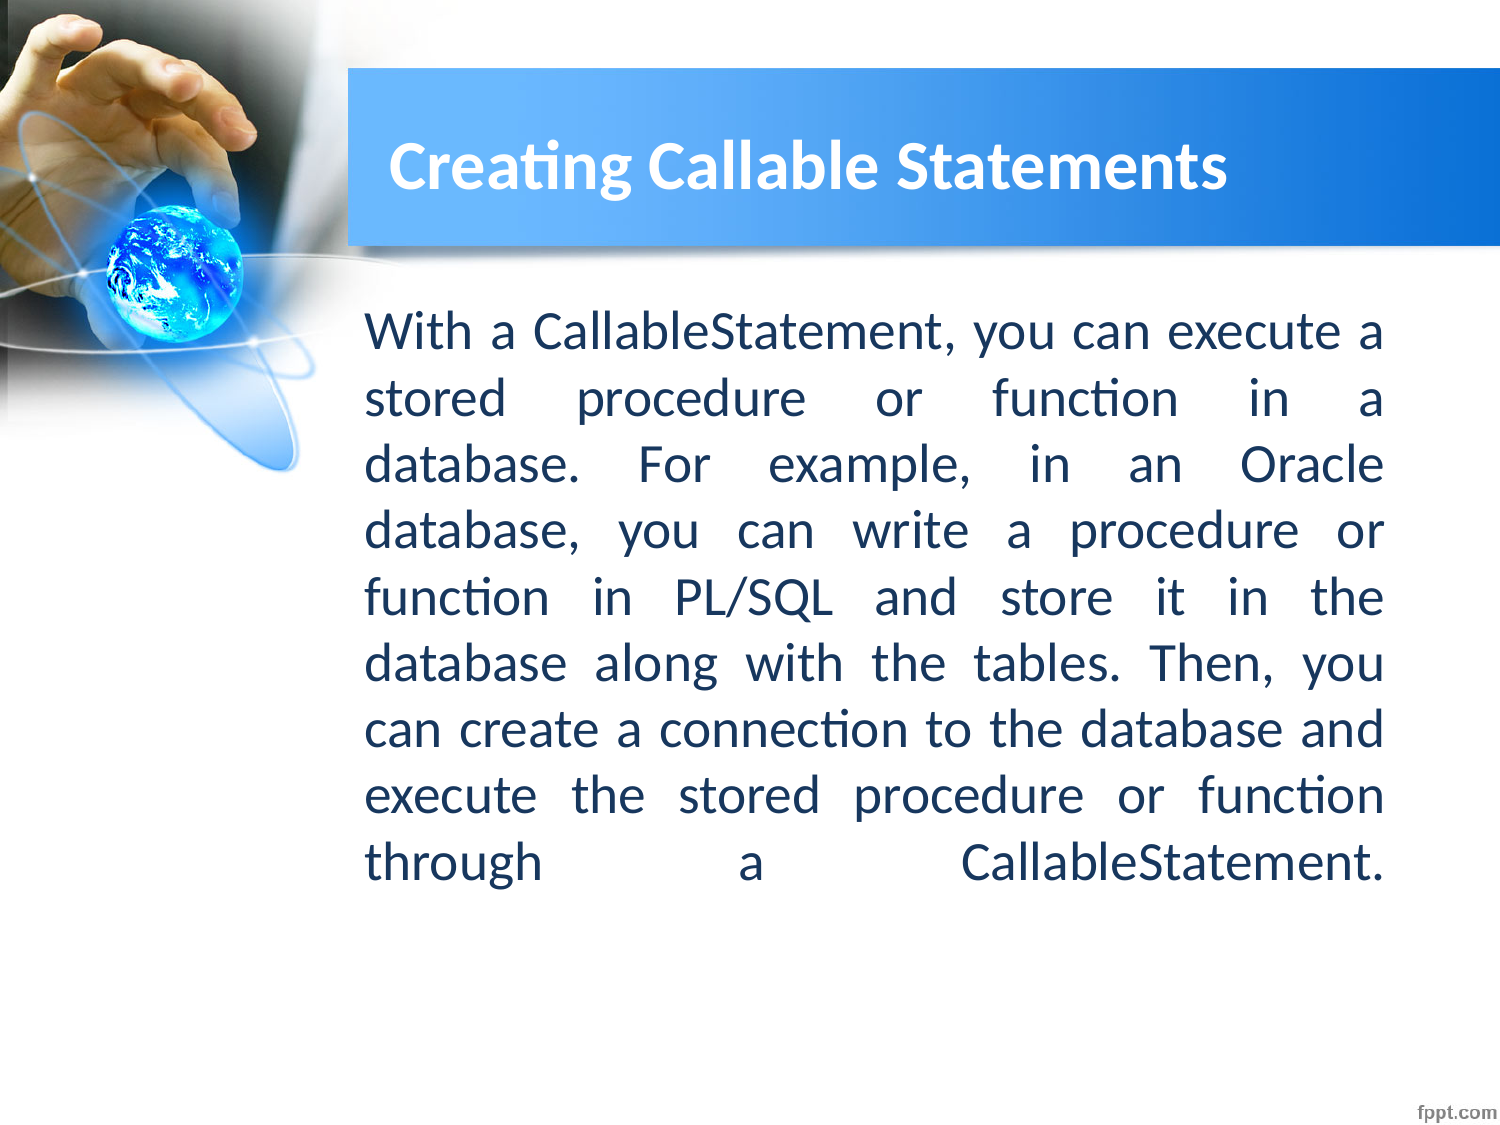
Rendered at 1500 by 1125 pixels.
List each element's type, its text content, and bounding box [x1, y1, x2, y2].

picture [0, 0, 1500, 1125]
list With a CallableStatement, you can execute a stored procedure or function in a database. For example, in an Oracle database, you can write a procedure or function in PL/SQL and store it in the database along with the tables. Then, you can create a connection to the database and execute the stored procedure or function through a CallableStatement. [349, 286, 1402, 1039]
title Creating Callable Statements [374, 111, 1452, 212]
